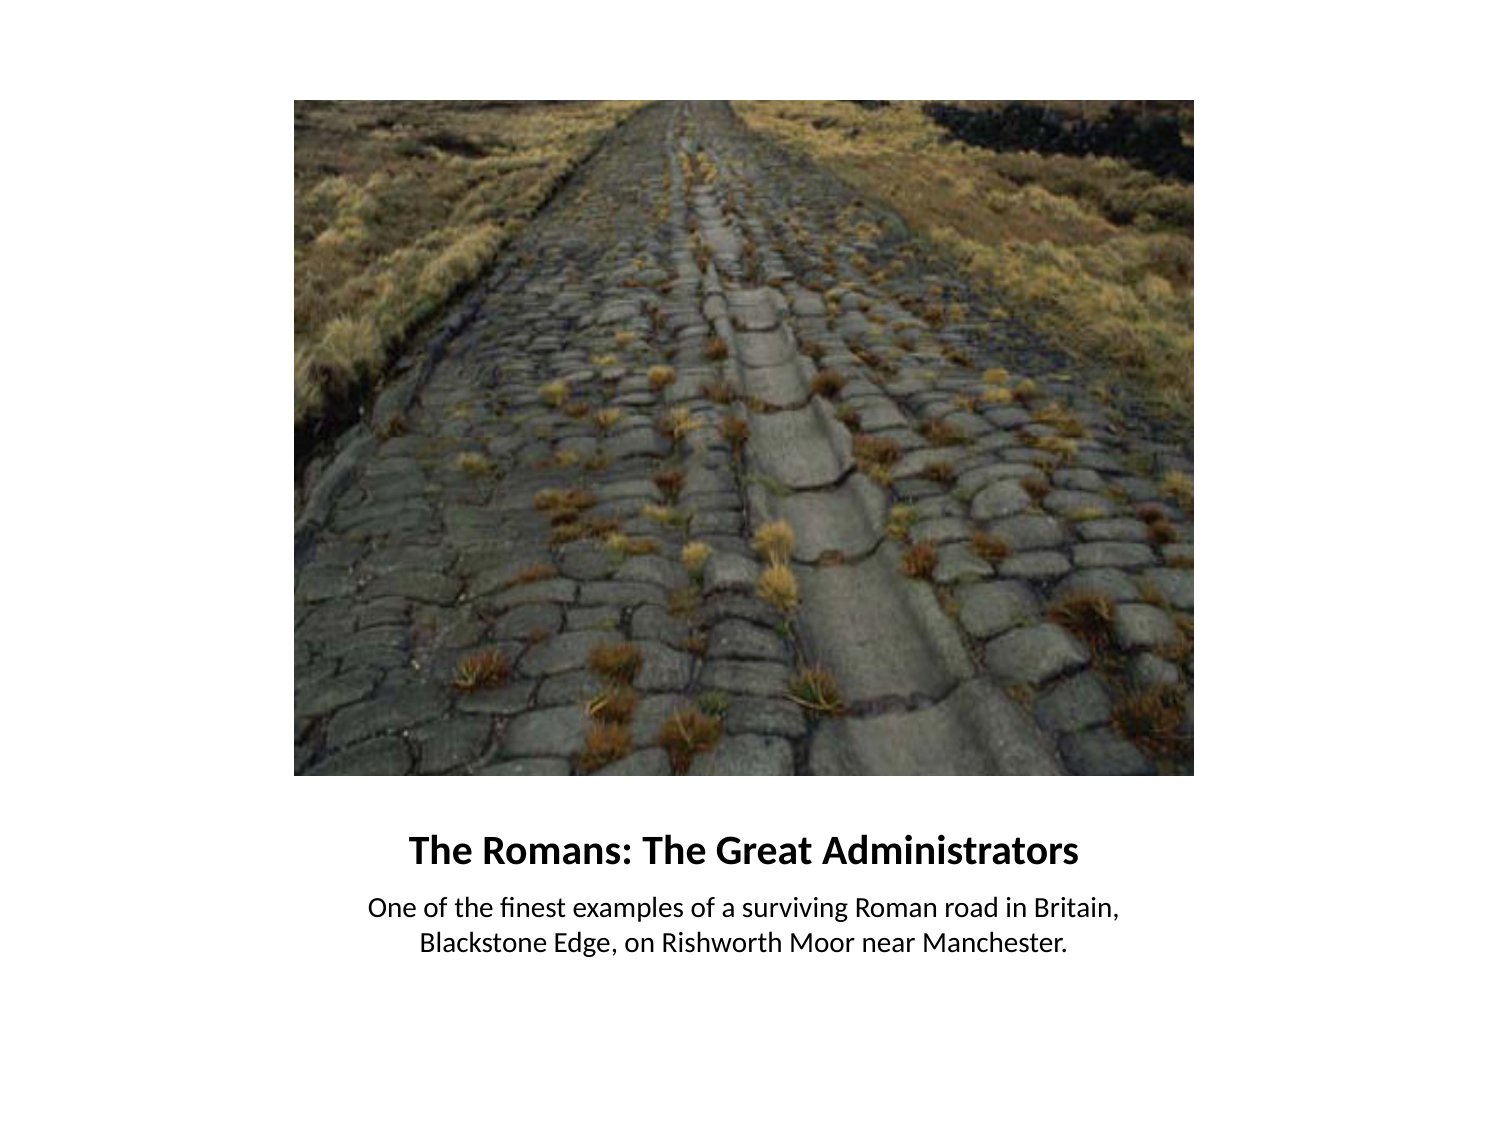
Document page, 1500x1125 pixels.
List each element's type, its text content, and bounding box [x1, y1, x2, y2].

title The Romans: The Great Administrators [294, 787, 1194, 880]
picture [293, 100, 1195, 776]
list One of the finest examples of a surviving Roman road in Britain, Blackstone Edge, on Rishworth Moor near Manchester. [294, 880, 1194, 1013]
